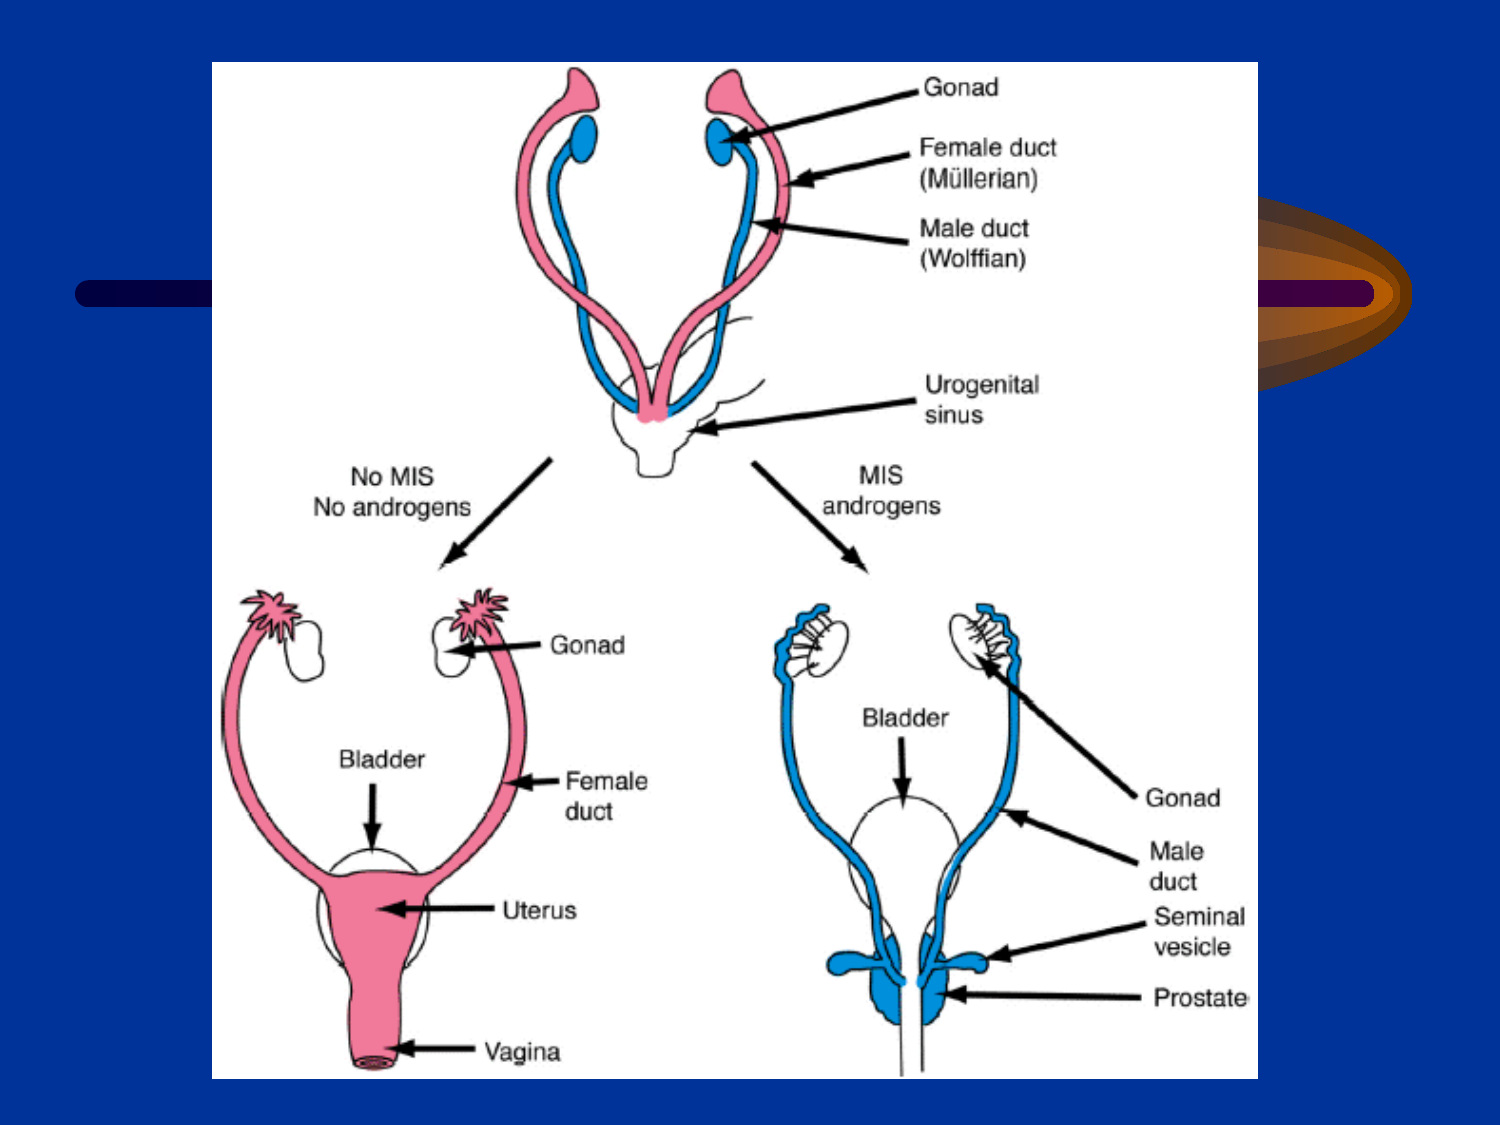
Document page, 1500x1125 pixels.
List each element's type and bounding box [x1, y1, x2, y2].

picture [212, 62, 1258, 1079]
